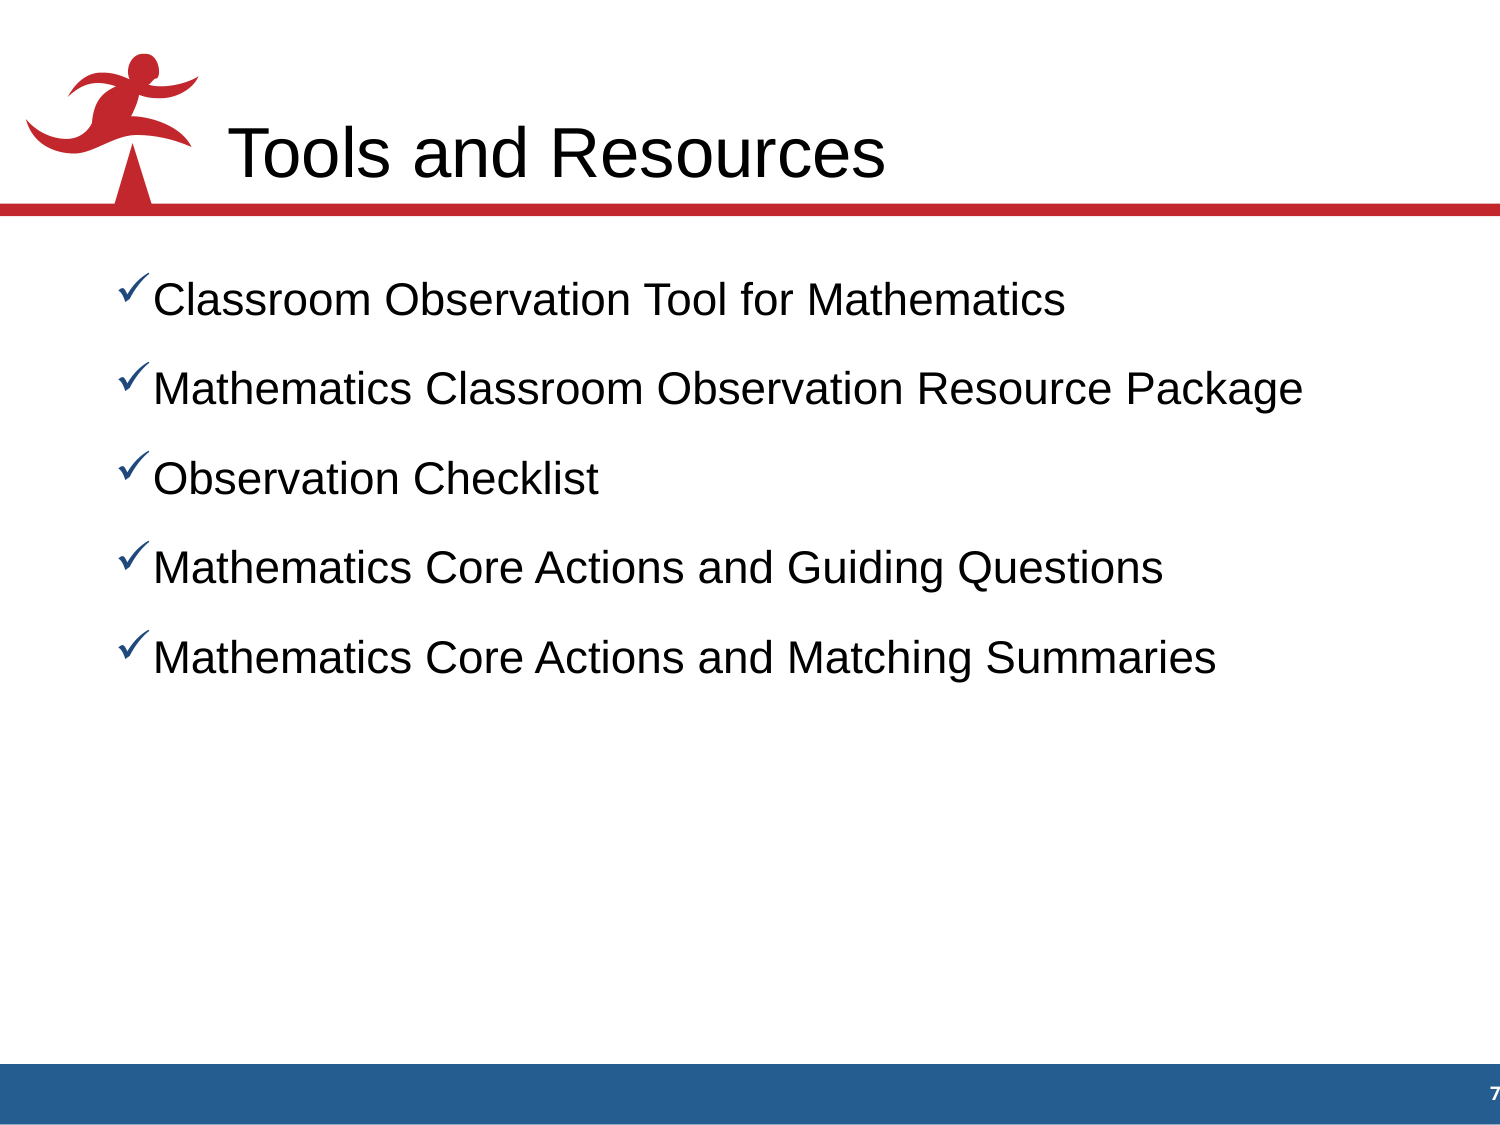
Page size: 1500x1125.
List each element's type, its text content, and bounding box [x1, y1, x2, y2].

list Classroom Observation Tool for Mathematics Mathematics Classroom Observation Resource Package Observation Checklist Mathematics Core Actions and Guiding Questions Mathematics Core Actions and Matching Summaries [99, 262, 1400, 1025]
title Tools and Resources [212, 50, 1375, 200]
picture [0, 0, 1500, 1125]
